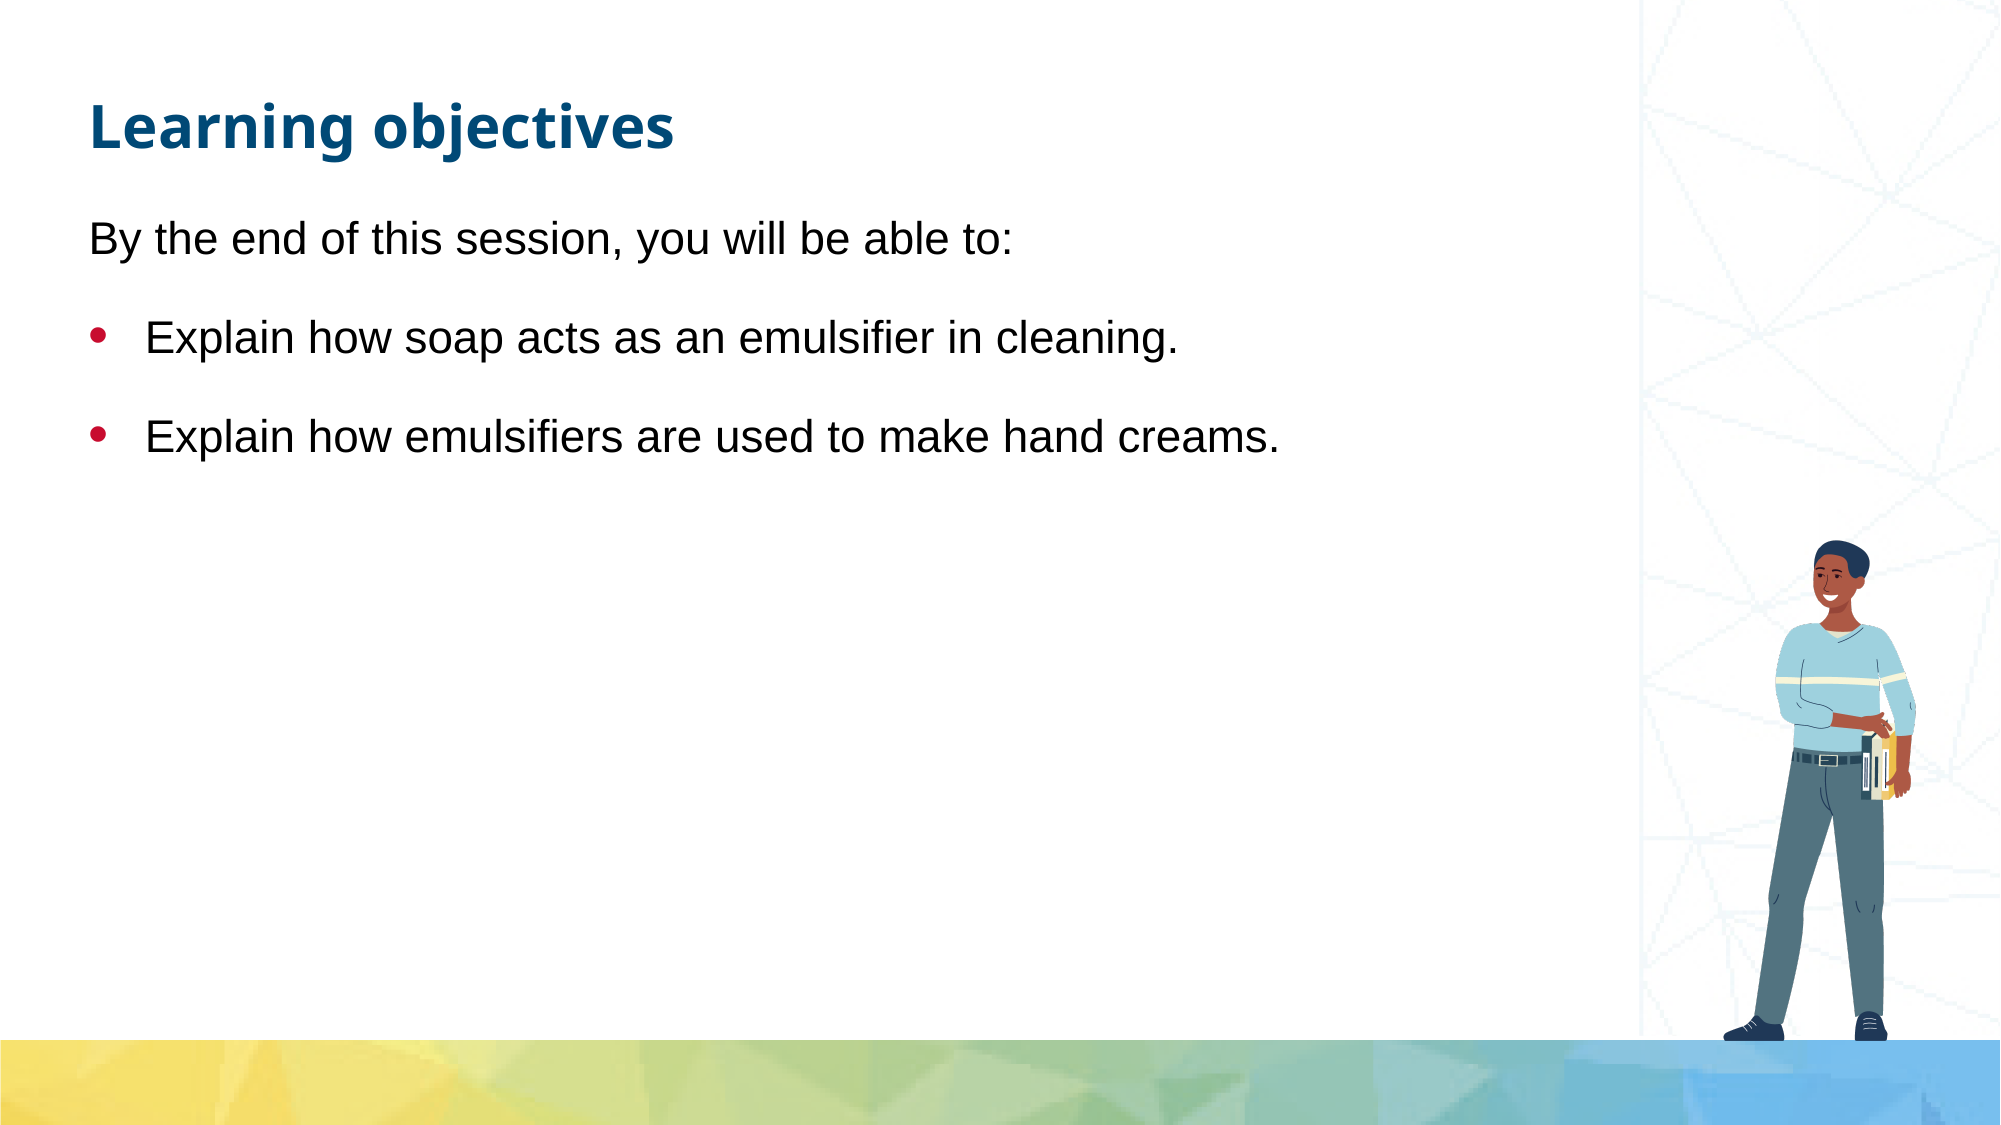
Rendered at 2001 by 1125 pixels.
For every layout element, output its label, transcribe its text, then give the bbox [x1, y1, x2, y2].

title Learning objectives [88, 88, 1565, 161]
picture [0, 0, 2000, 1125]
list By the end of this session, you will be able to: Explain how soap acts as an emulsifier in cleaning. Explain how emulsifiers are used to make hand creams. [88, 206, 1565, 890]
